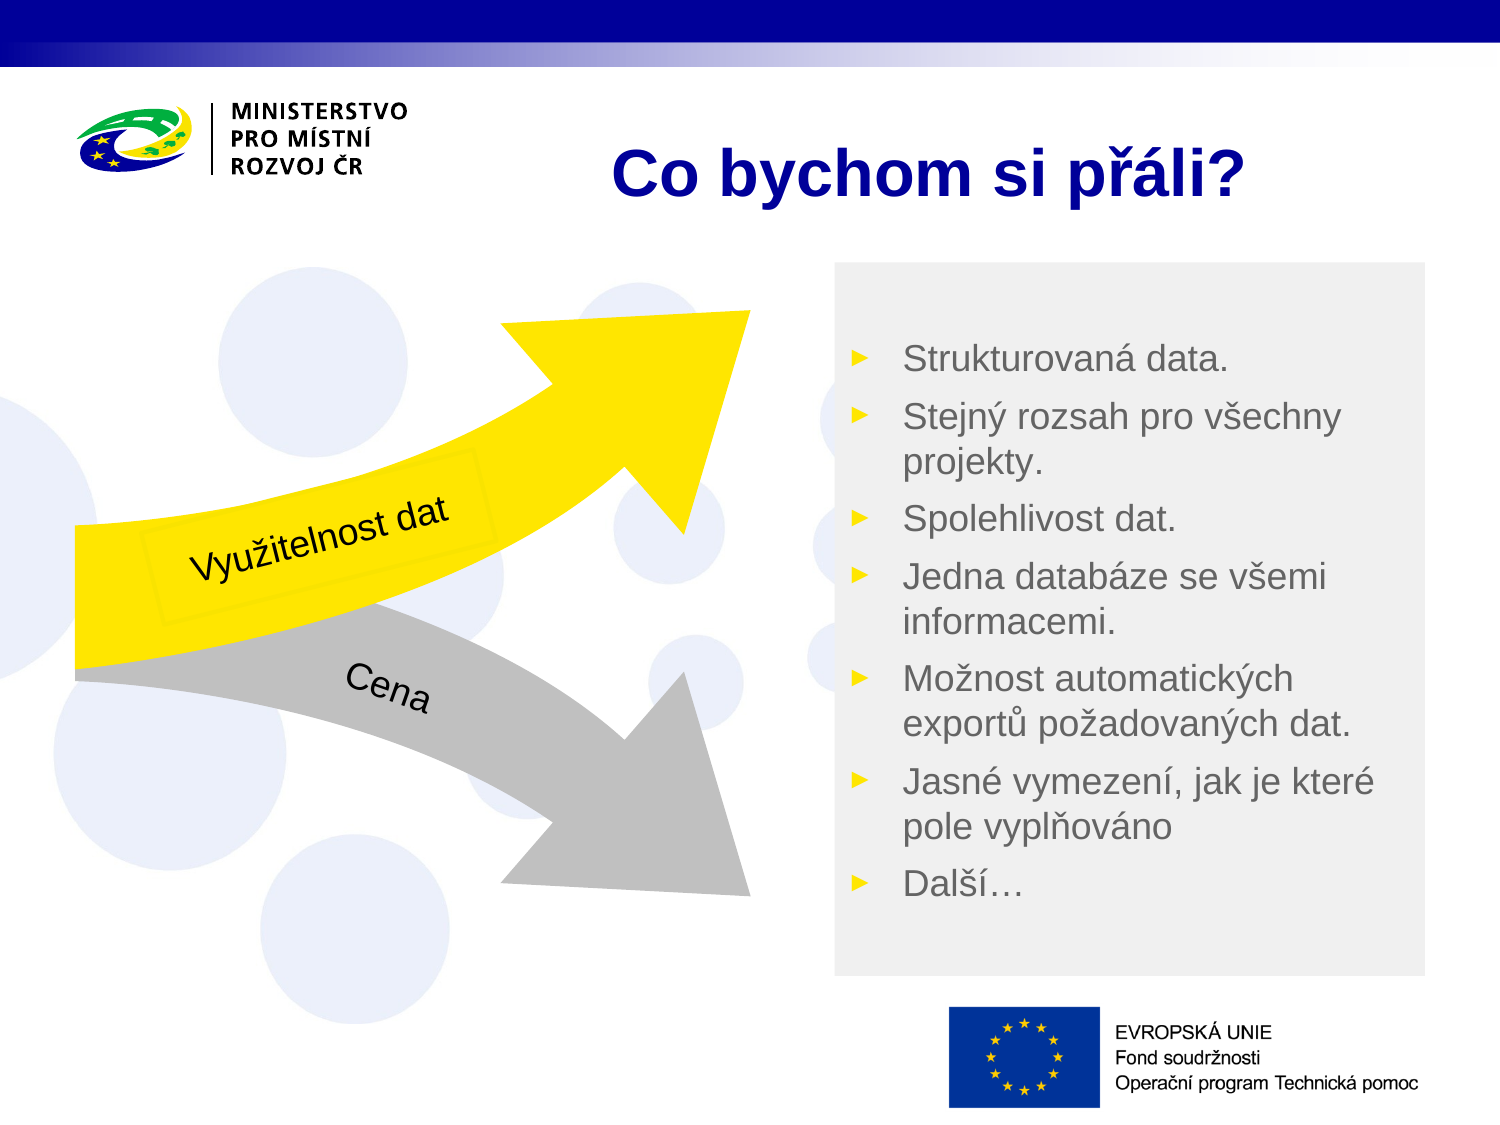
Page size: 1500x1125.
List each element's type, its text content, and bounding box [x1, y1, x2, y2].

text_box [75, 603, 751, 897]
picture [0, 267, 1452, 1125]
text_box Cena [240, 595, 540, 776]
title Co bychom si přáli? [596, 122, 1367, 206]
text_box [281, 310, 751, 617]
text_box [74, 507, 266, 670]
text_box Strukturovaná data. Stejný rozsah pro všechny projekty. Spolehlivost dat. Jedna databáze se všemi informacemi. Možnost automatických exportů požadovaných dat. Jasné vymezení, jak je které pole vyplňováno Další… [834, 262, 1425, 976]
text_box Využitelnost dat [139, 447, 499, 627]
